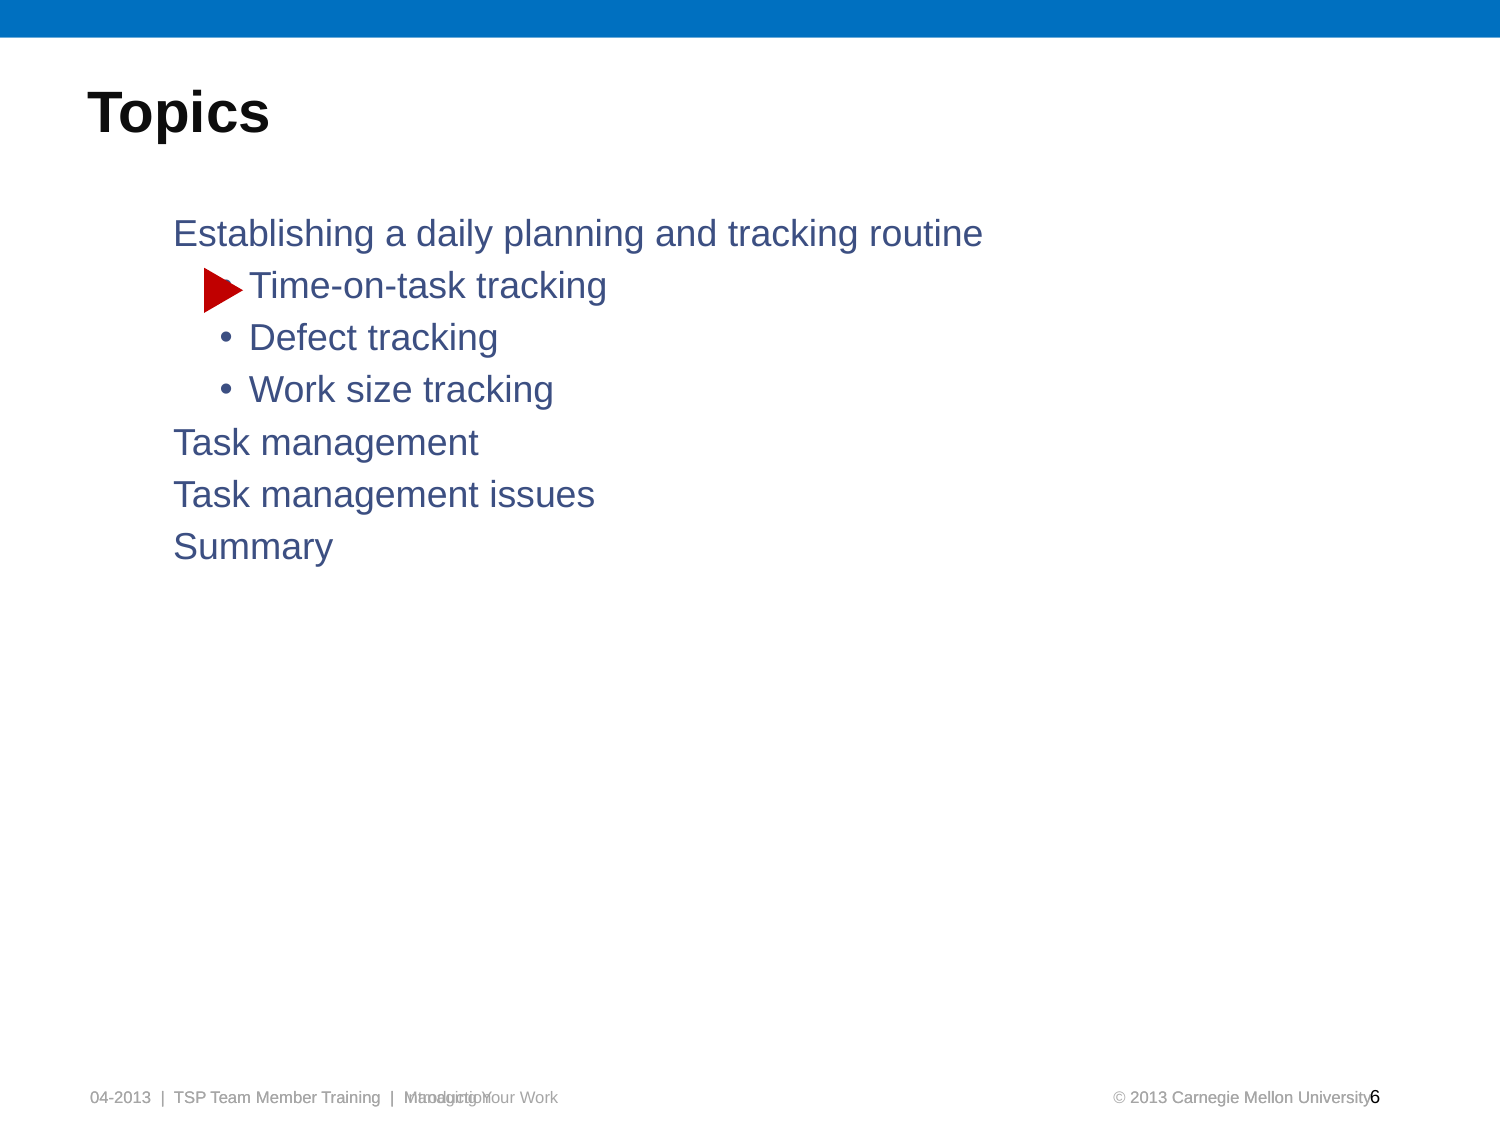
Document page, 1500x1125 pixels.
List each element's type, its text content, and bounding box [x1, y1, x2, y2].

text_box [204, 267, 244, 313]
list Establishing a daily planning and tracking routine Time-on-task tracking Defect tracking Work size tracking Task management Task management issues Summary [154, 212, 1440, 1026]
title Topics [87, 87, 1439, 226]
